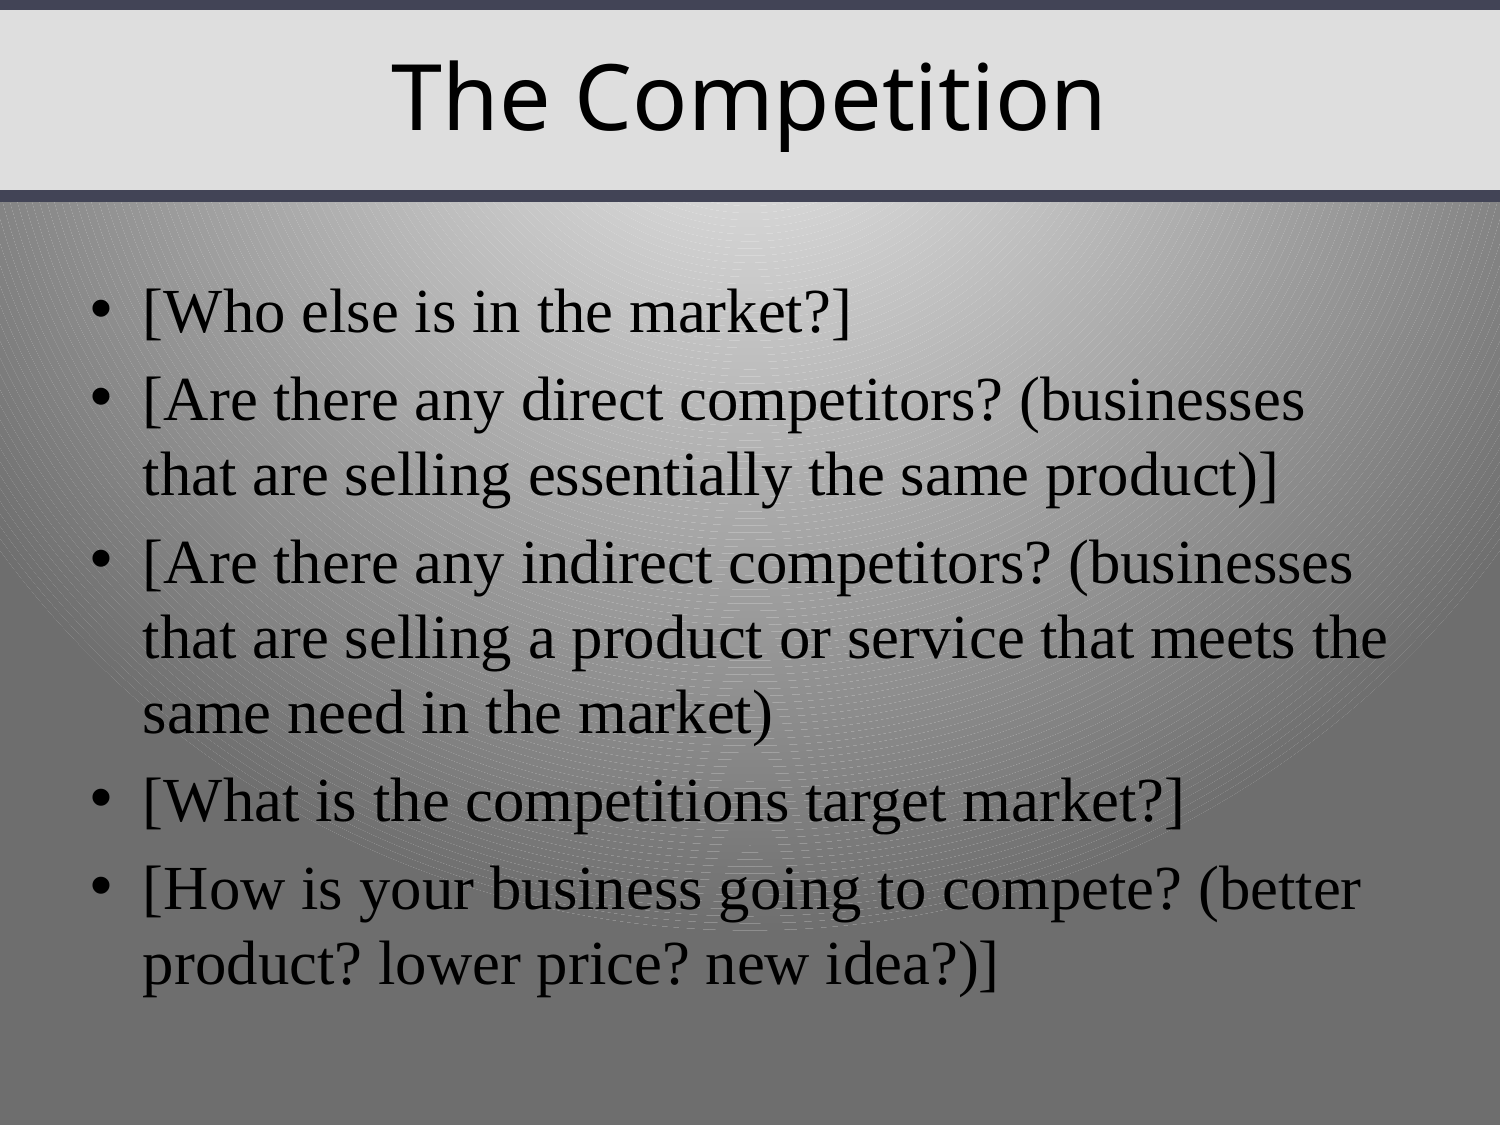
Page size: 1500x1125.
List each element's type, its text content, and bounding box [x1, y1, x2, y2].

title The Competition [75, 0, 1425, 188]
list [Who else is in the market?] [Are there any direct competitors? (businesses that are selling essentially the same product)] [Are there any indirect competitors? (businesses that are selling a product or service that meets the same need in the market) [What is the competitions target market?] [How is your business going to compete? (better product? lower price? new idea?)] [75, 262, 1425, 1005]
